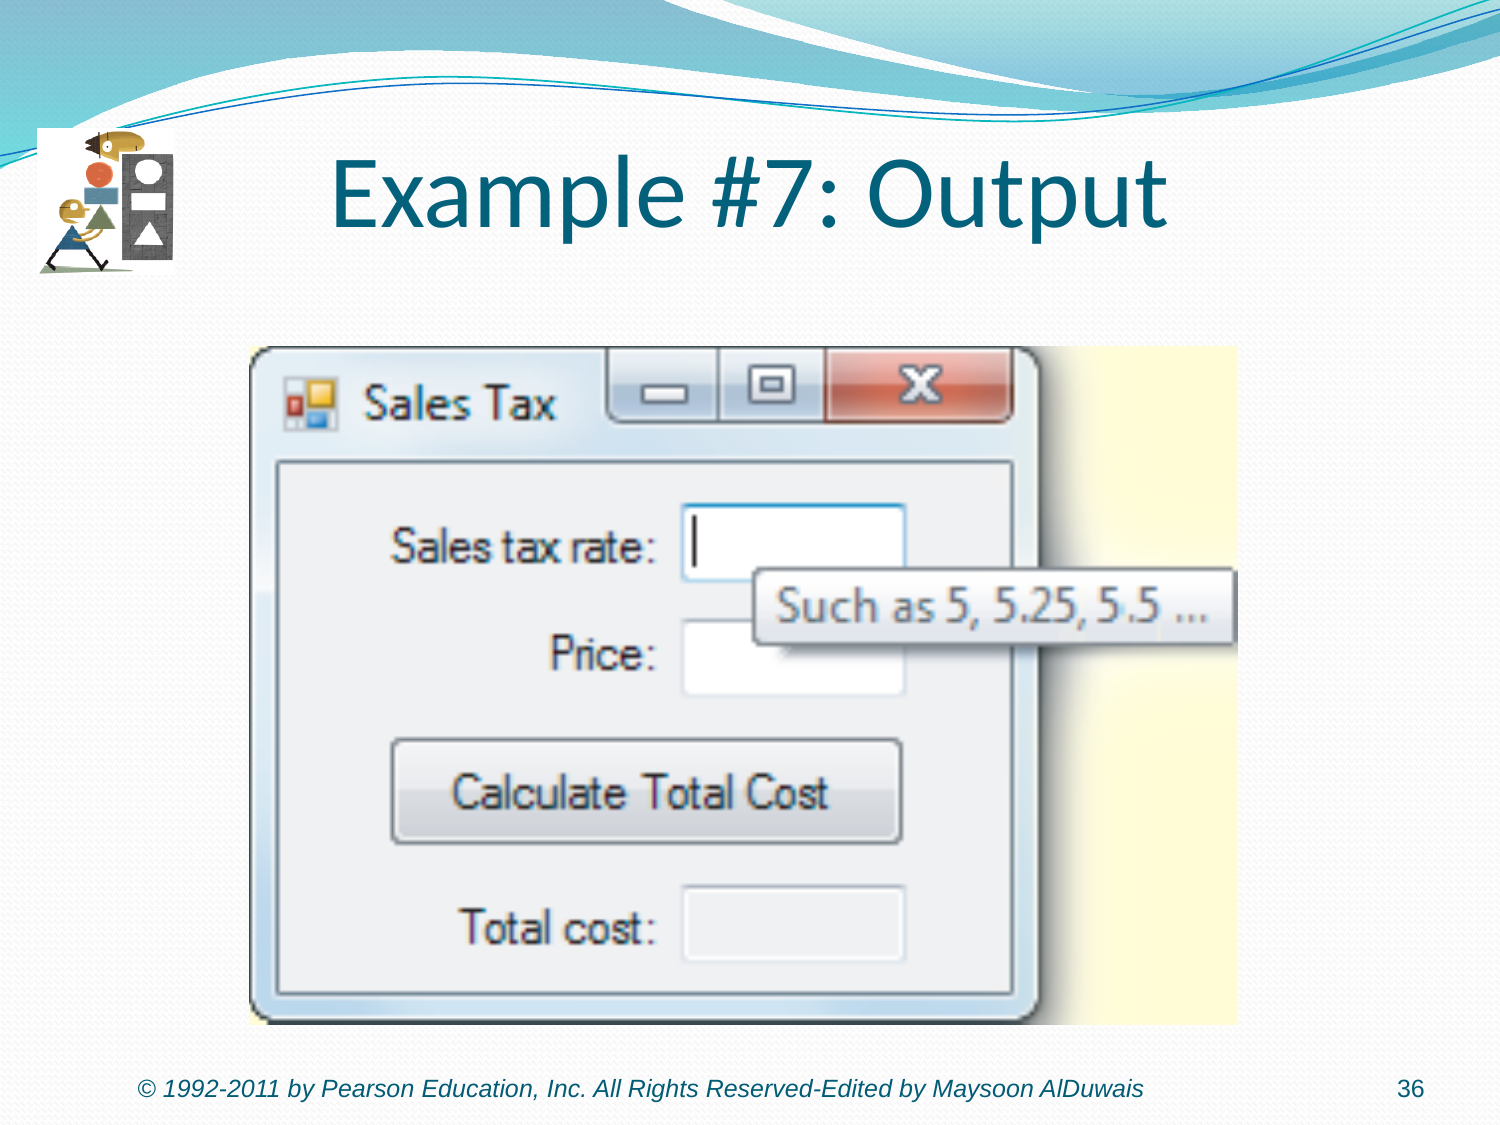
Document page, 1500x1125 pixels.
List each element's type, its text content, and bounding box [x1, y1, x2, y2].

title Example #7: Output [75, 115, 1425, 303]
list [249, 346, 1238, 1026]
picture [37, 128, 75, 275]
footer © 1992-2011 by Pearson Education, Inc. All Rights Reserved-Edited by Maysoon AlDuwais [137, 1042, 1299, 1103]
slide_number 36 [1299, 1042, 1425, 1103]
